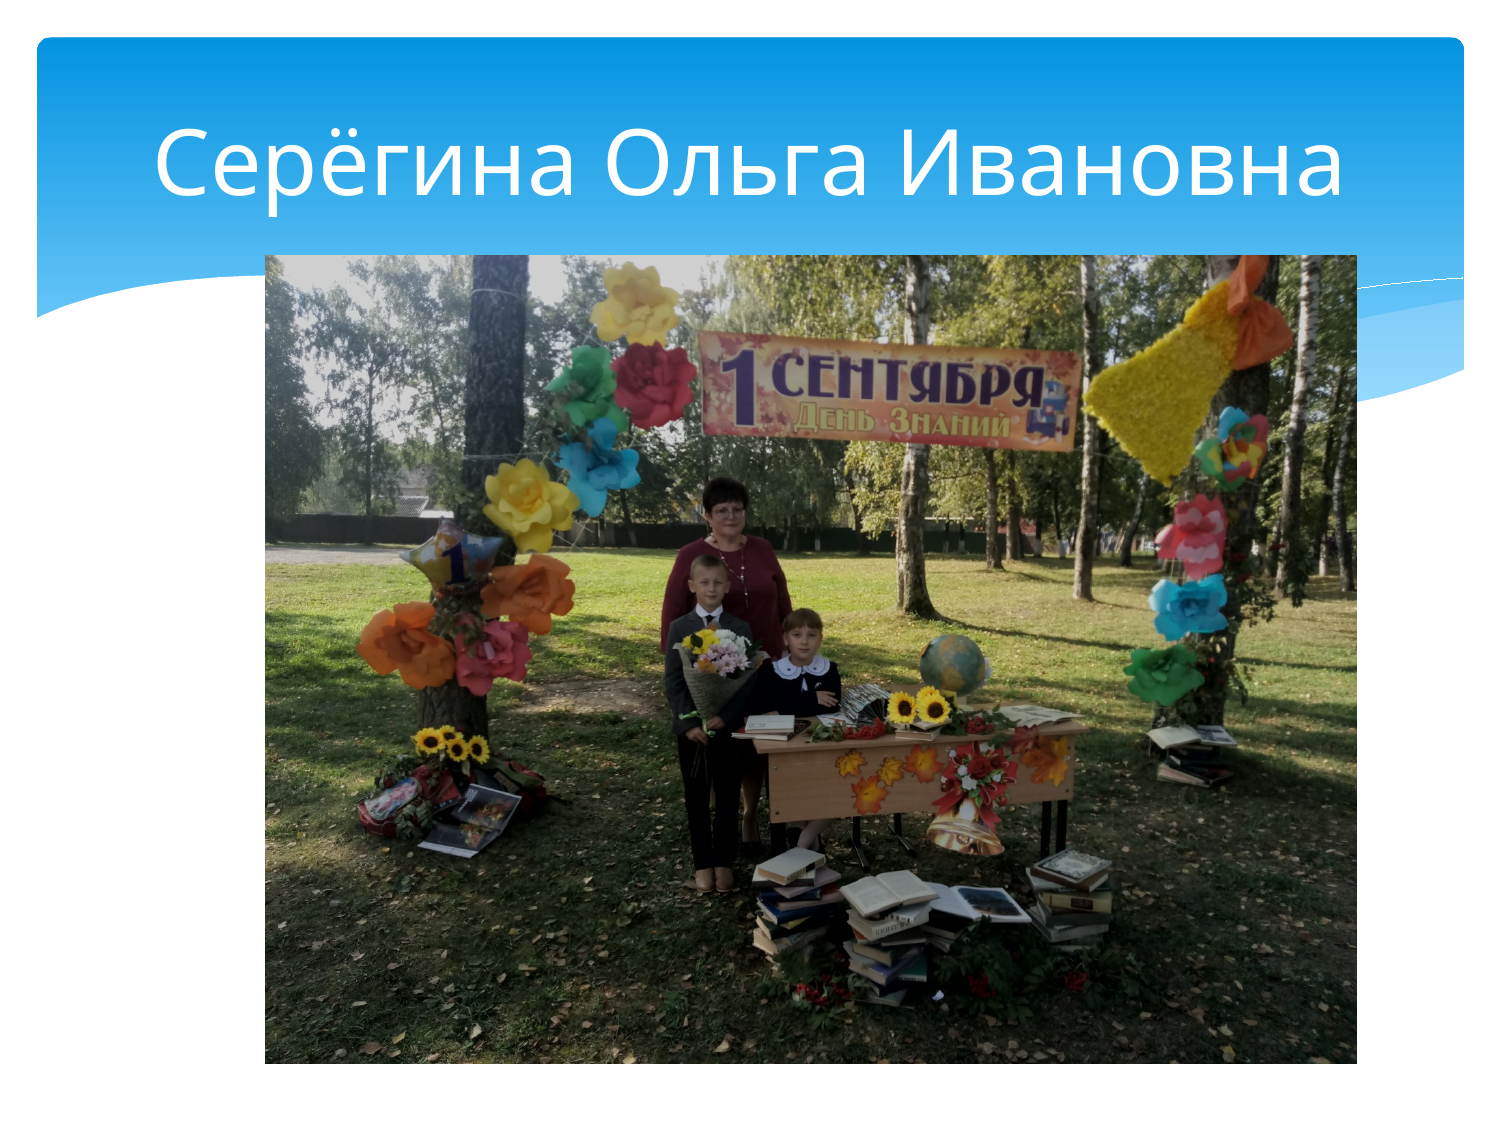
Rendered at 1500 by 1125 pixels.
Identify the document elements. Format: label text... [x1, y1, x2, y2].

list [265, 255, 1357, 1065]
title Серёгина Ольга Ивановна [75, 55, 1425, 261]
